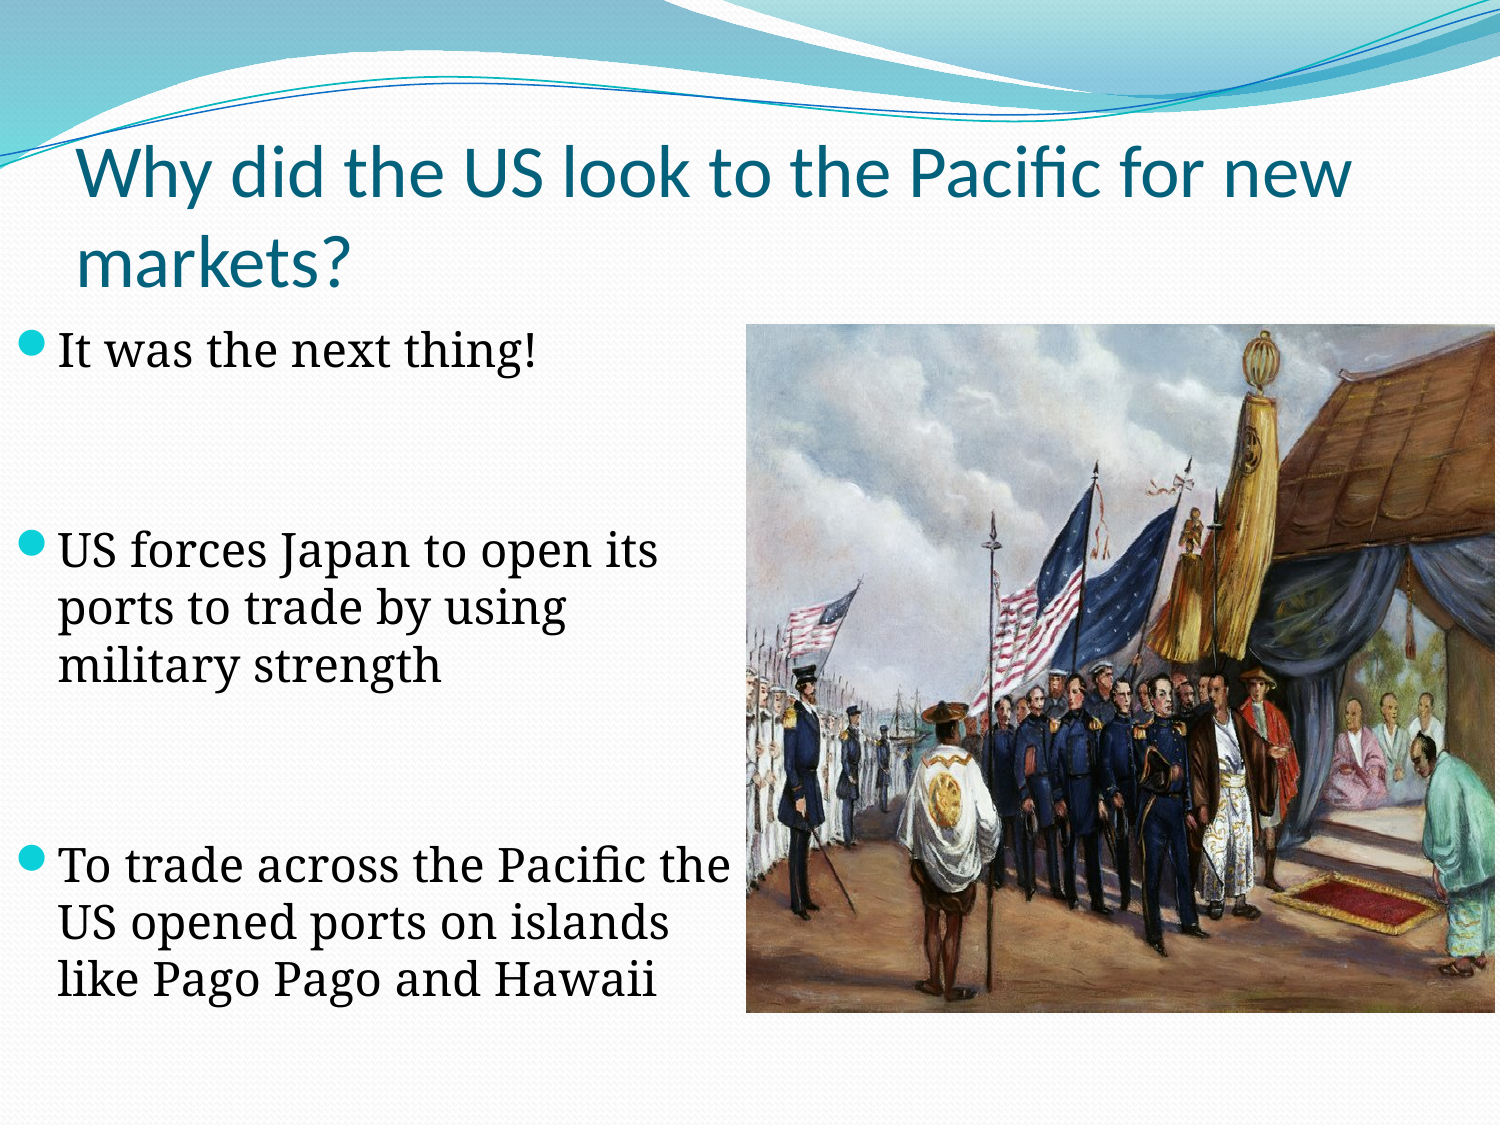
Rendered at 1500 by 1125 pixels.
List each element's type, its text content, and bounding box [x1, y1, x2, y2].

title Why did the US look to the Pacific for new markets? [75, 115, 1425, 303]
list It was the next thing! US forces Japan to open its ports to trade by using military strength To trade across the Pacific the US opened ports on islands like Pago Pago and Hawaii [0, 312, 748, 1040]
picture [746, 324, 1495, 1013]
